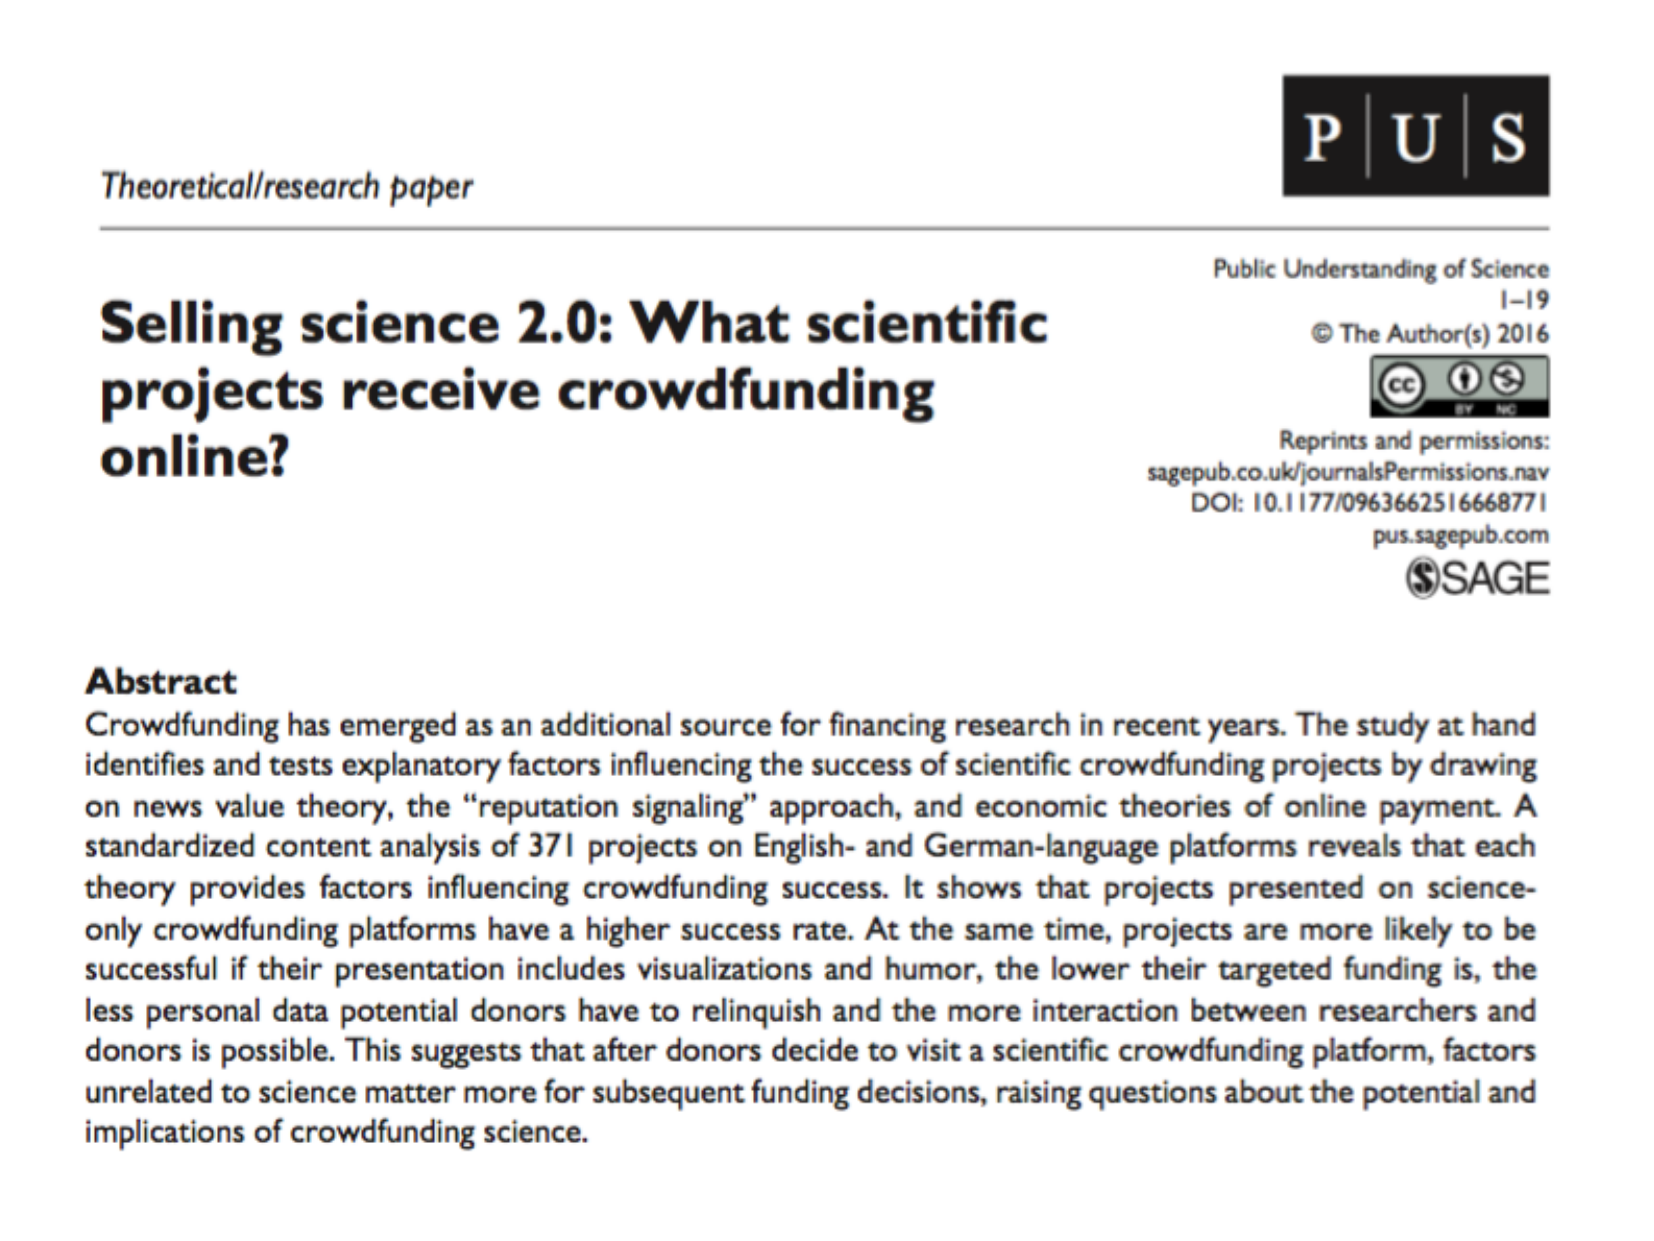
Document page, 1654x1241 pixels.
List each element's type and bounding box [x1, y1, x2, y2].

picture [25, 40, 1625, 619]
picture [70, 655, 1580, 1169]
